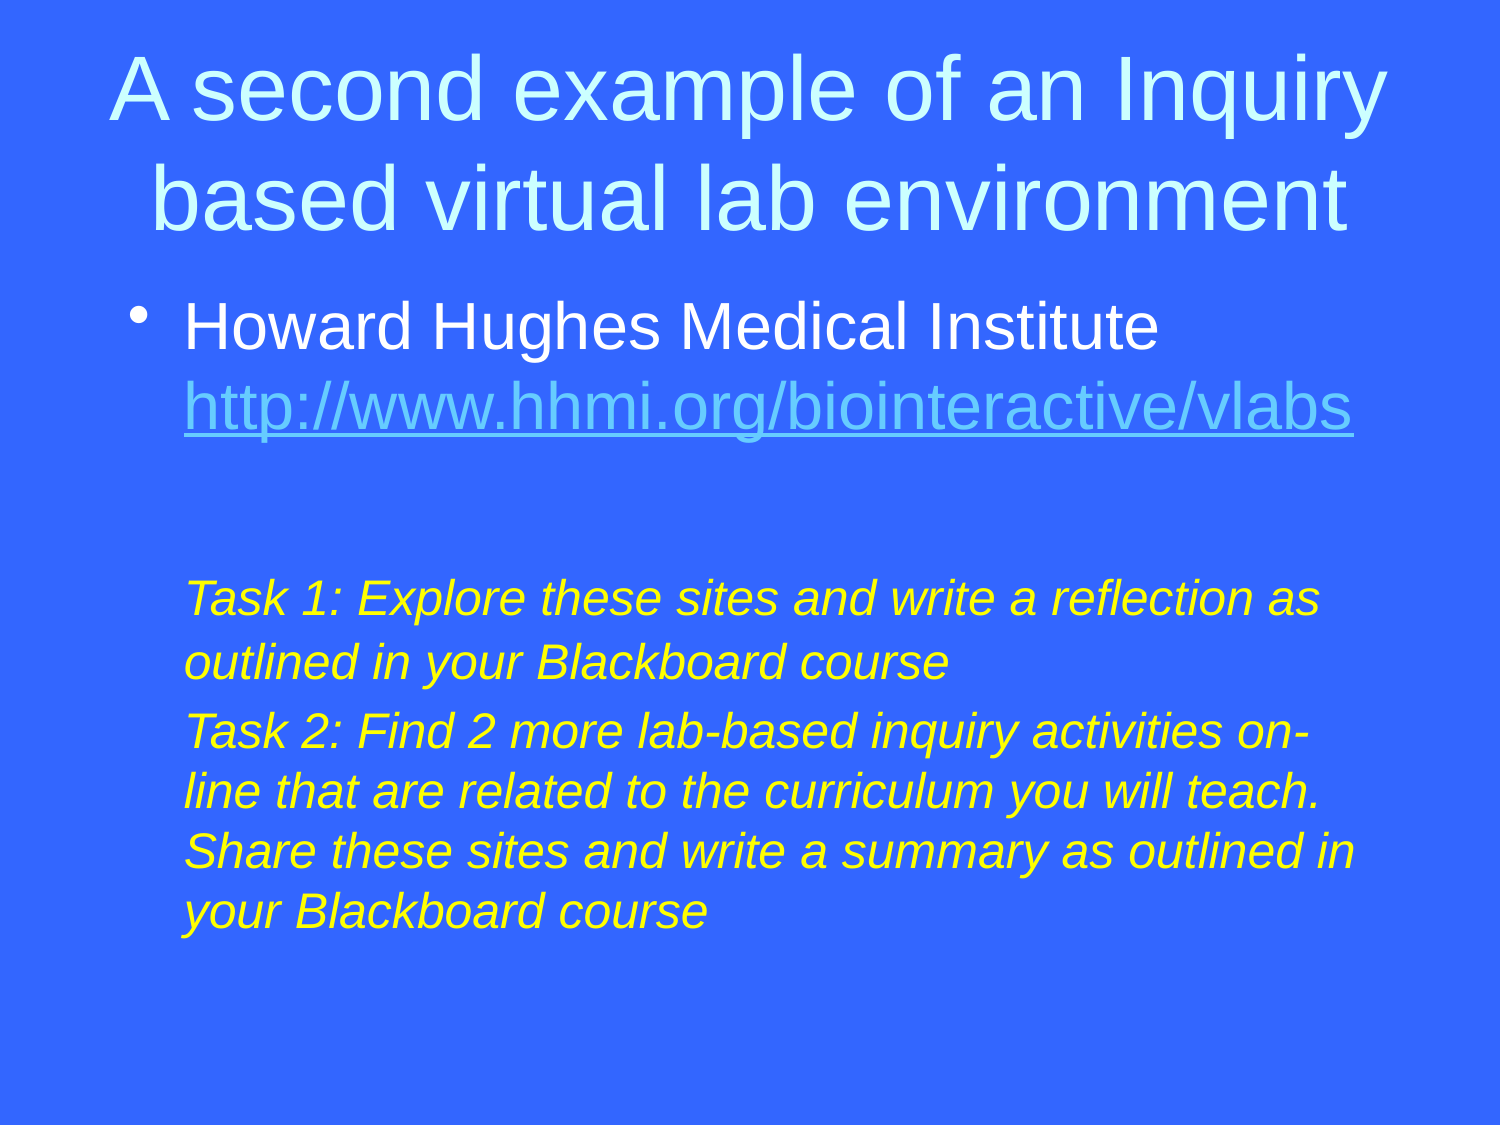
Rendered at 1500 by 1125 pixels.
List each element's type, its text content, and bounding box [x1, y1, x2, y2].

title A second example of an Inquiry based virtual lab environment [74, 44, 1426, 233]
list Howard Hughes Medical Institute http://www.hhmi.org/biointeractive/vlabs Task 1: Explore these sites and write a reflection as outlined in your Blackboard course Task 2: Find 2 more lab-based inquiry activities on-line that are related to the curriculum you will teach. Share these sites and write a summary as outlined in your Blackboard course [112, 274, 1388, 951]
